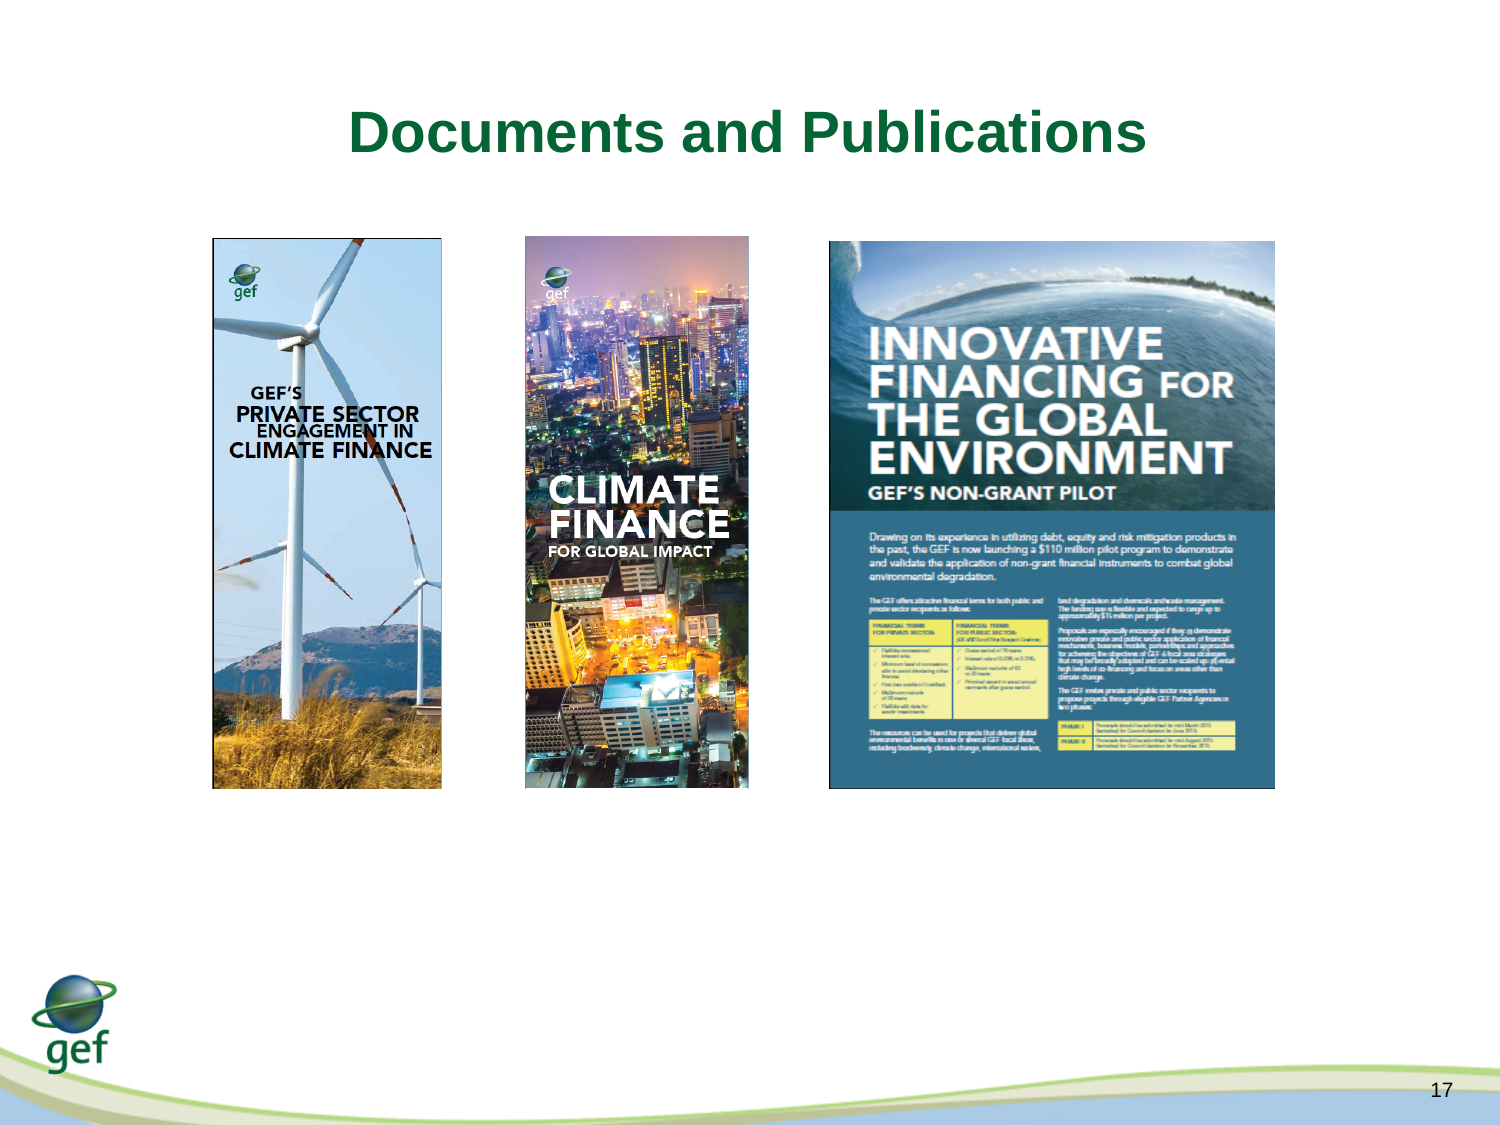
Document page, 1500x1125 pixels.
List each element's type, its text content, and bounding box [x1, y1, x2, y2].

title Documents and Publications [27, 94, 1470, 165]
picture [524, 235, 749, 789]
picture [828, 240, 1276, 789]
picture [212, 238, 442, 789]
picture [0, 922, 1500, 1125]
